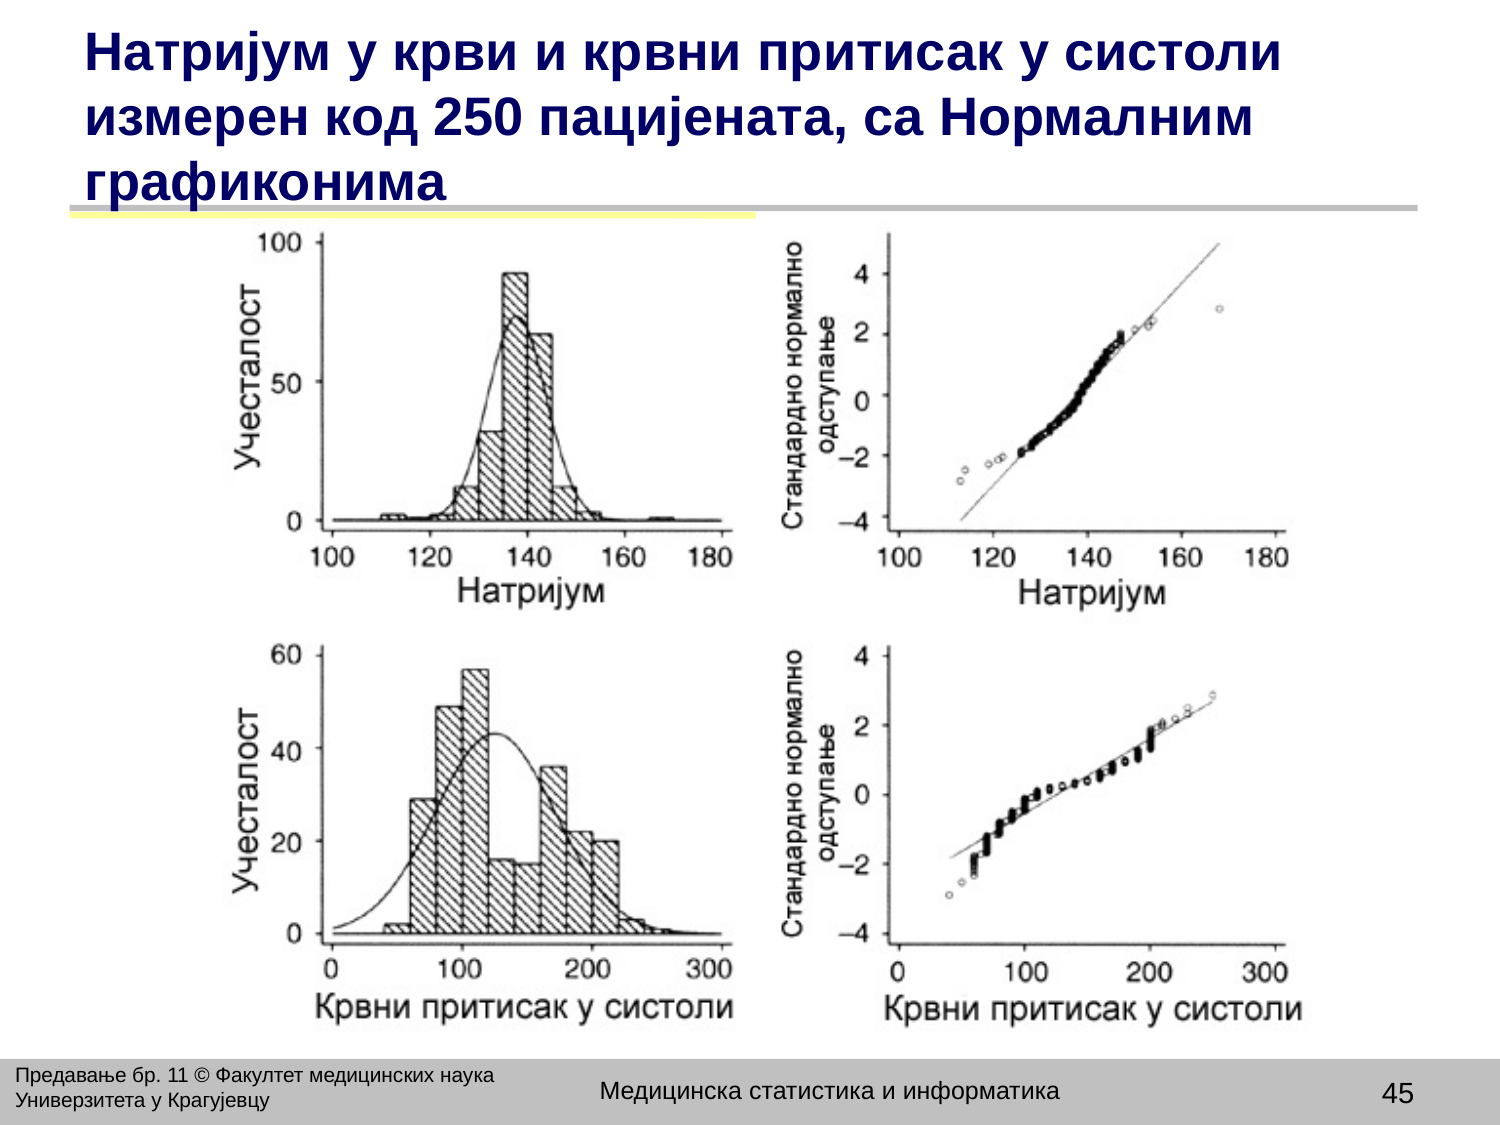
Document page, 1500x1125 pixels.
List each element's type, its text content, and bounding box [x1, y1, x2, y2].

title Натријум у крви и крвни притисак у систоли измерен код 250 пацијената, са Нормалним графиконима [69, 19, 1426, 208]
slide_number Предавање бр. 11 © Факултет медицинских наука Универзитета у Крагујевцу [0, 1053, 612, 1108]
slide_number 45 [1163, 1066, 1430, 1125]
picture [220, 220, 1315, 1045]
footer Медицинска статистика и информатика [512, 1066, 1149, 1125]
